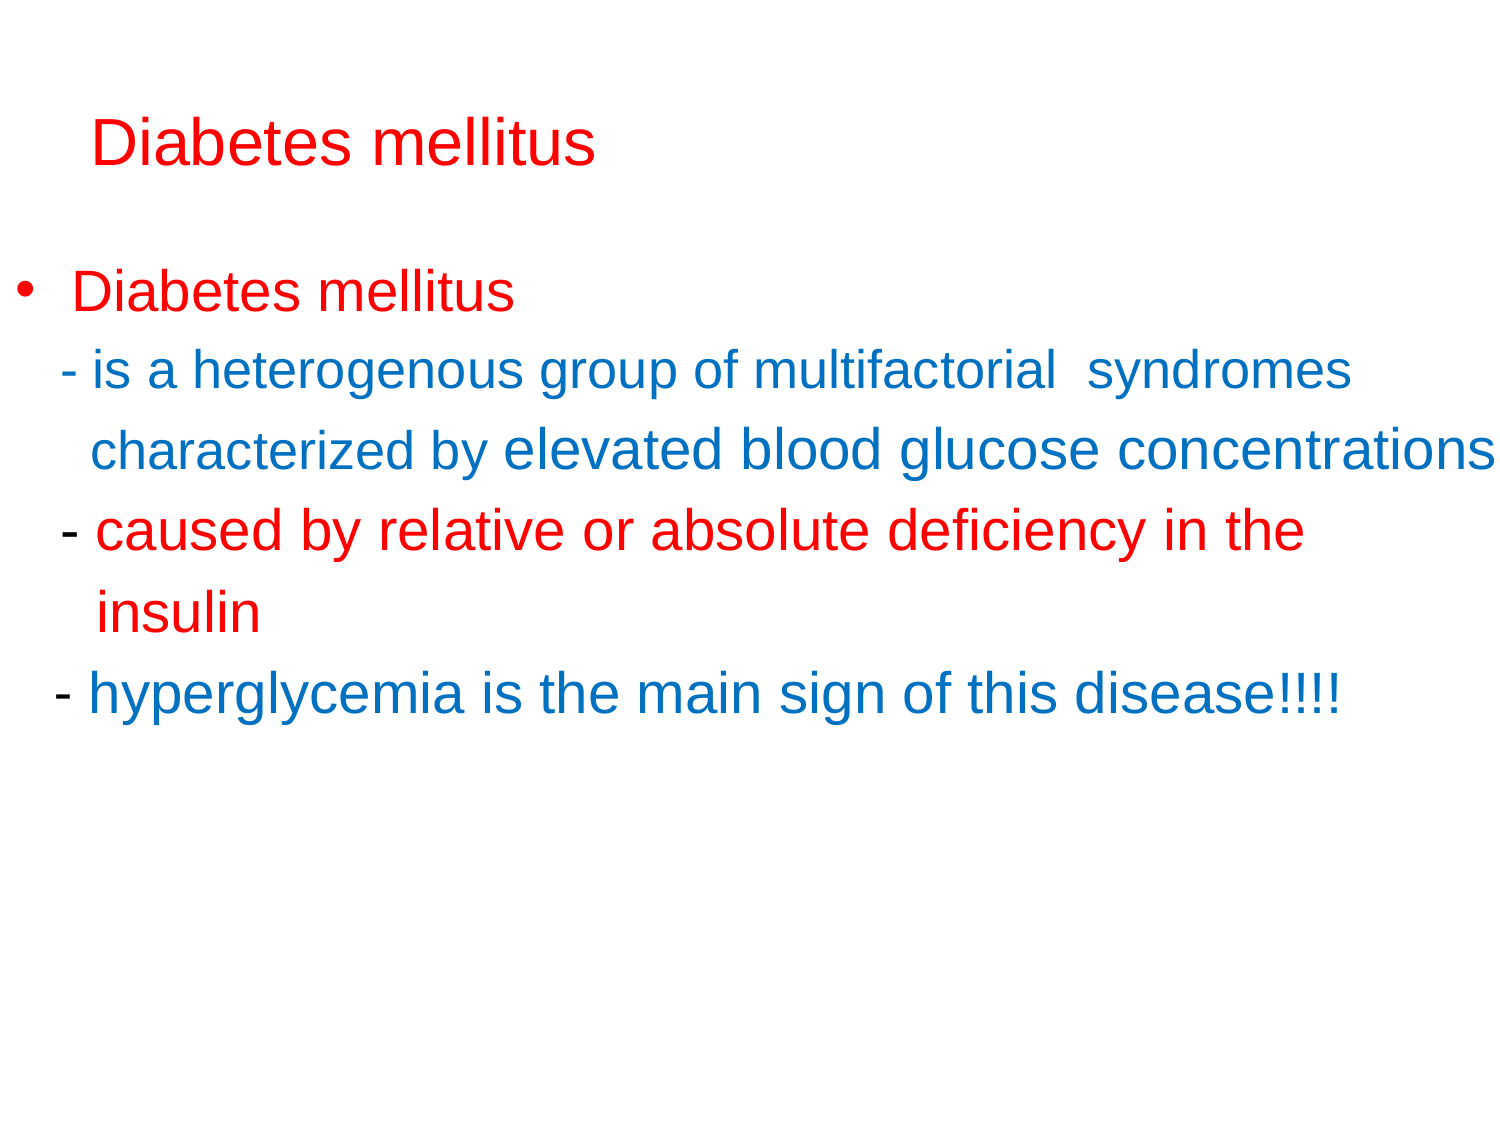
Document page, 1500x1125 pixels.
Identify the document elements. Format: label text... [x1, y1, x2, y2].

title Diabetes mellitus [75, 45, 1425, 233]
list Diabetes mellitus - is a heterogenous group of multifactorial syndromes characterized by elevated blood glucose concentrations - caused by relative or absolute deficiency in the insulin - hyperglycemia is the main sign of this disease!!!! [0, 246, 1500, 989]
